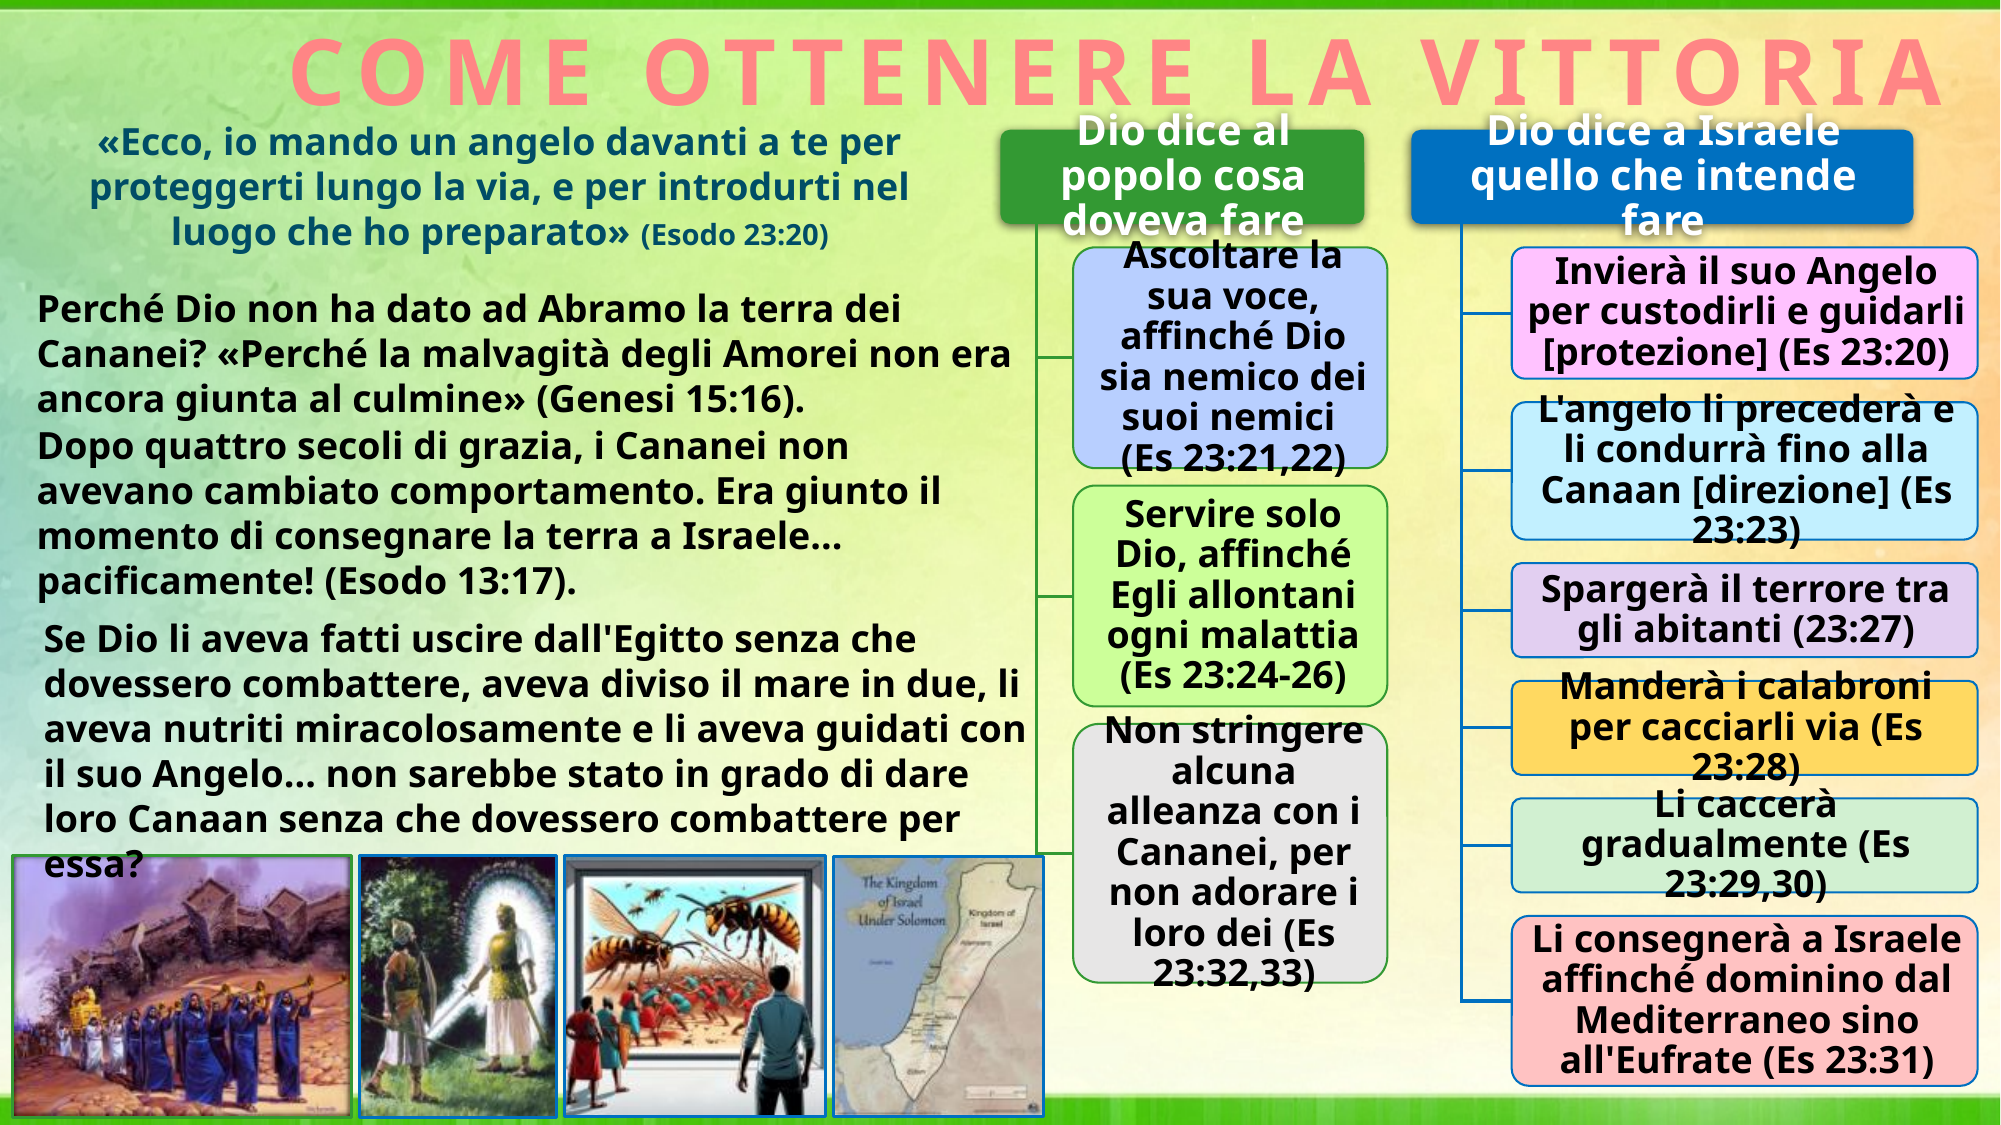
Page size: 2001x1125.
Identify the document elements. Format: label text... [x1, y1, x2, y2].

picture [13, 856, 351, 1117]
picture [834, 857, 1042, 1116]
text_box Dopo quattro secoli di grazia, i Cananei non avevano cambiato comportamento. Era giunto il momento di consegnare la terra a Israele... pacificamente! (Esodo 13:17). [21, 414, 999, 610]
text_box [999, 86, 1979, 1125]
text_box Se Dio li aveva fatti uscire dall'Egitto senza che dovessero combattere, aveva diviso il mare in due, li aveva nutriti miracolosamente e li aveva guidati con il suo Angelo... non sarebbe stato in grado di dare loro Canaan senza che dovessero combattere per essa? [28, 610, 999, 893]
text_box Perché Dio non ha dato ad Abramo la terra dei Cananei? «Perché la malvagità degli Amorei non era ancora giunta al culmine» (Genesi 15:16). [21, 277, 999, 414]
picture [360, 856, 556, 1117]
text_box «Ecco, io mando un angelo davanti a te per proteggerti lungo la via, e per introdurti nel luogo che ho preparato» (Esodo 23:20) [21, 110, 979, 261]
text_box COME OTTENERE LA VITTORIA [232, 6, 2000, 131]
picture [0, 0, 2001, 1125]
picture [565, 856, 825, 1116]
